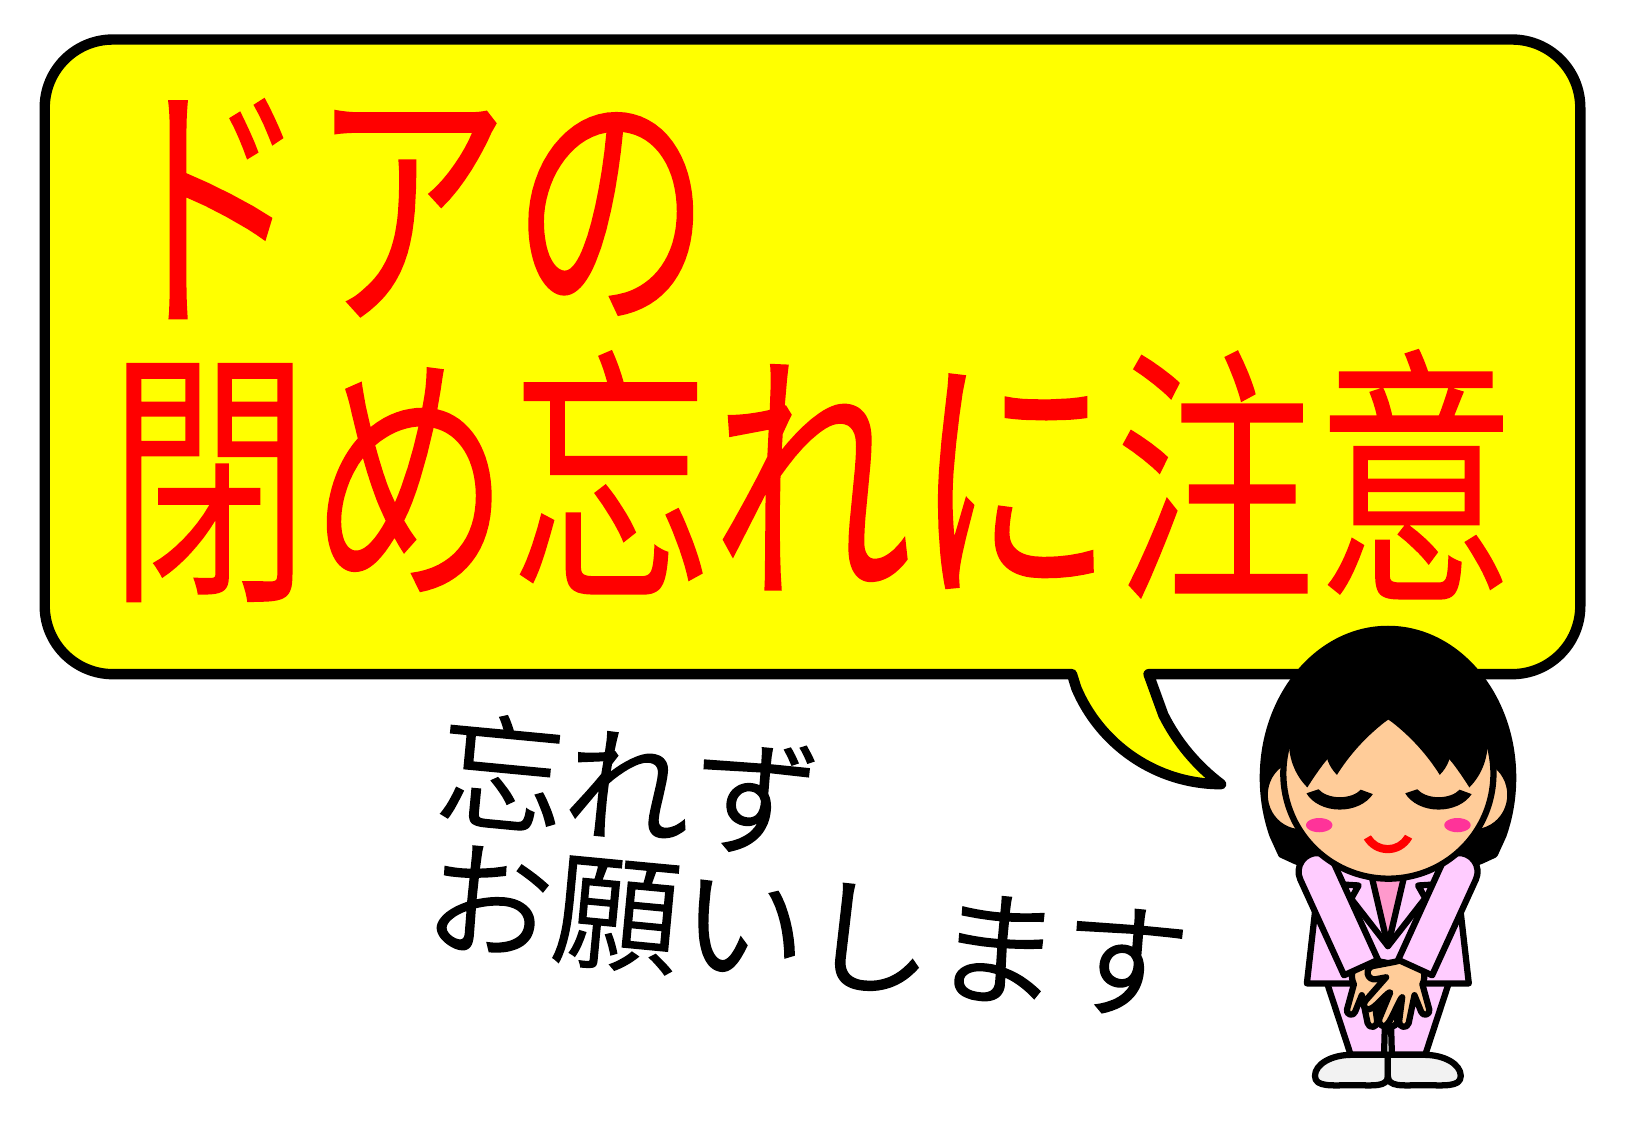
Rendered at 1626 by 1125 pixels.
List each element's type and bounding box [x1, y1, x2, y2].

text_box [42, 37, 1583, 787]
text_box [1262, 628, 1514, 1086]
